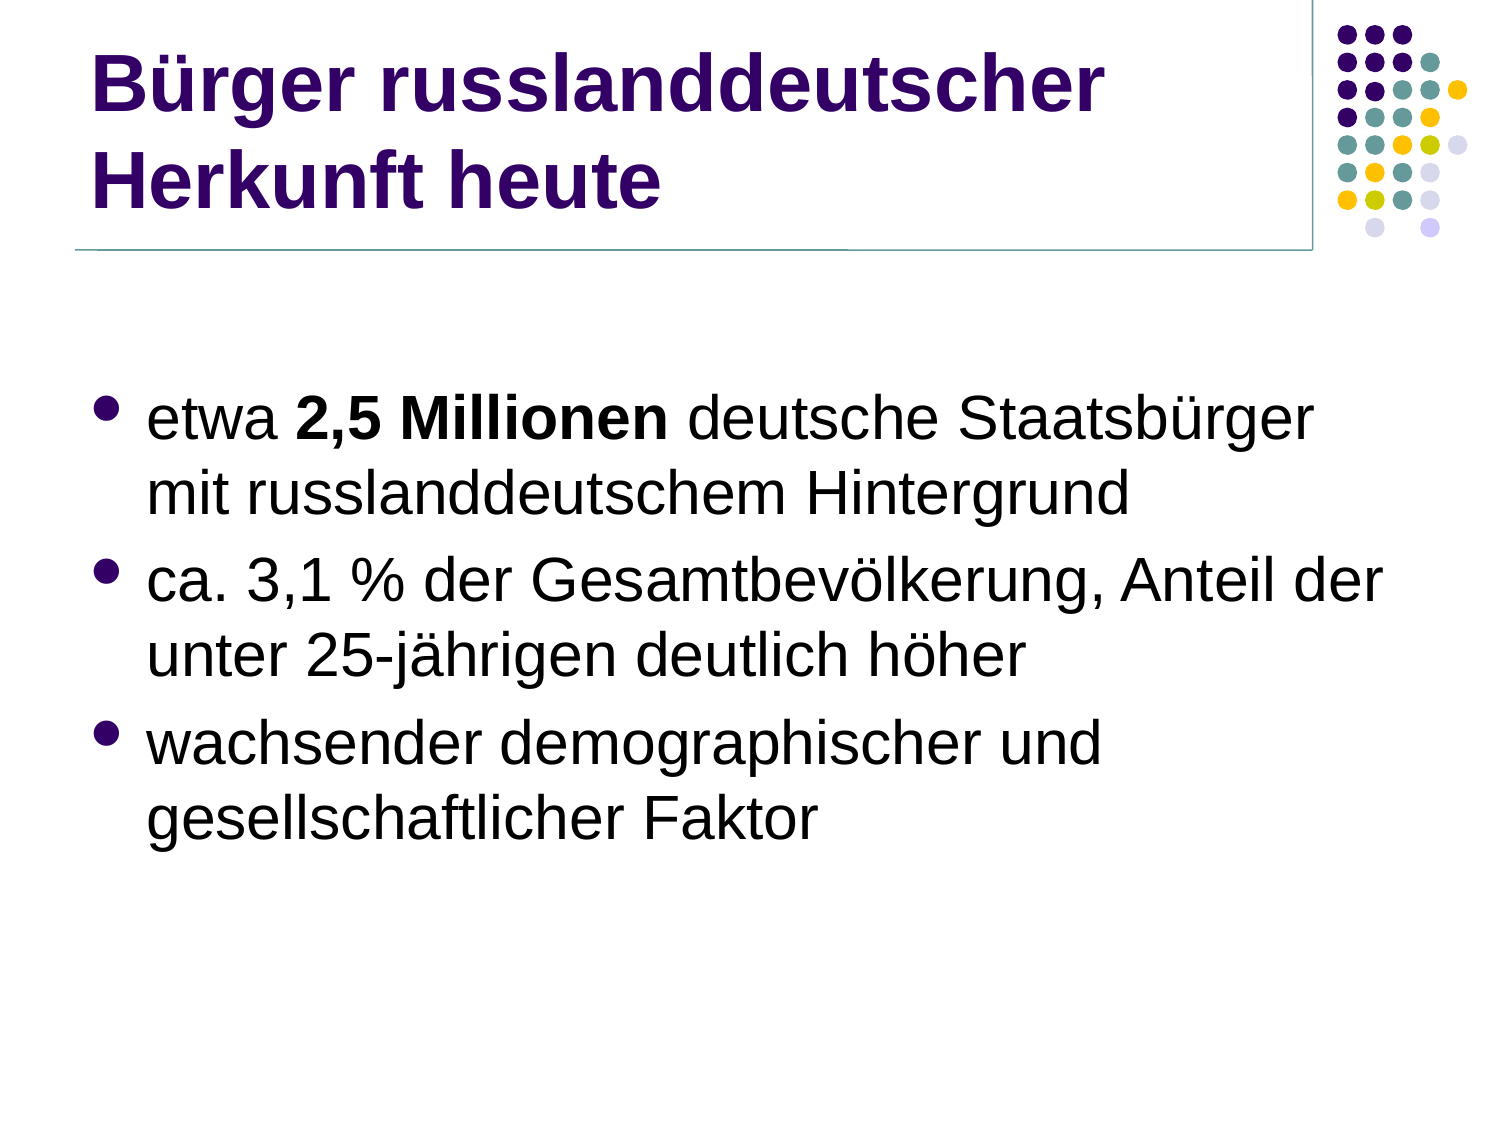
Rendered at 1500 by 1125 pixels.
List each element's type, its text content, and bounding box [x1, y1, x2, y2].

title Bürger russlanddeutscher Herkunft heute [74, 19, 1313, 233]
list etwa 2,5 Millionen deutsche Staatsbürger mit russlanddeutschem Hintergrund ca. 3,1 % der Gesamtbevölkerung, Anteil der unter 25-jährigen deutlich höher wachsender demographischer und gesellschaftlicher Faktor [74, 281, 1426, 1006]
